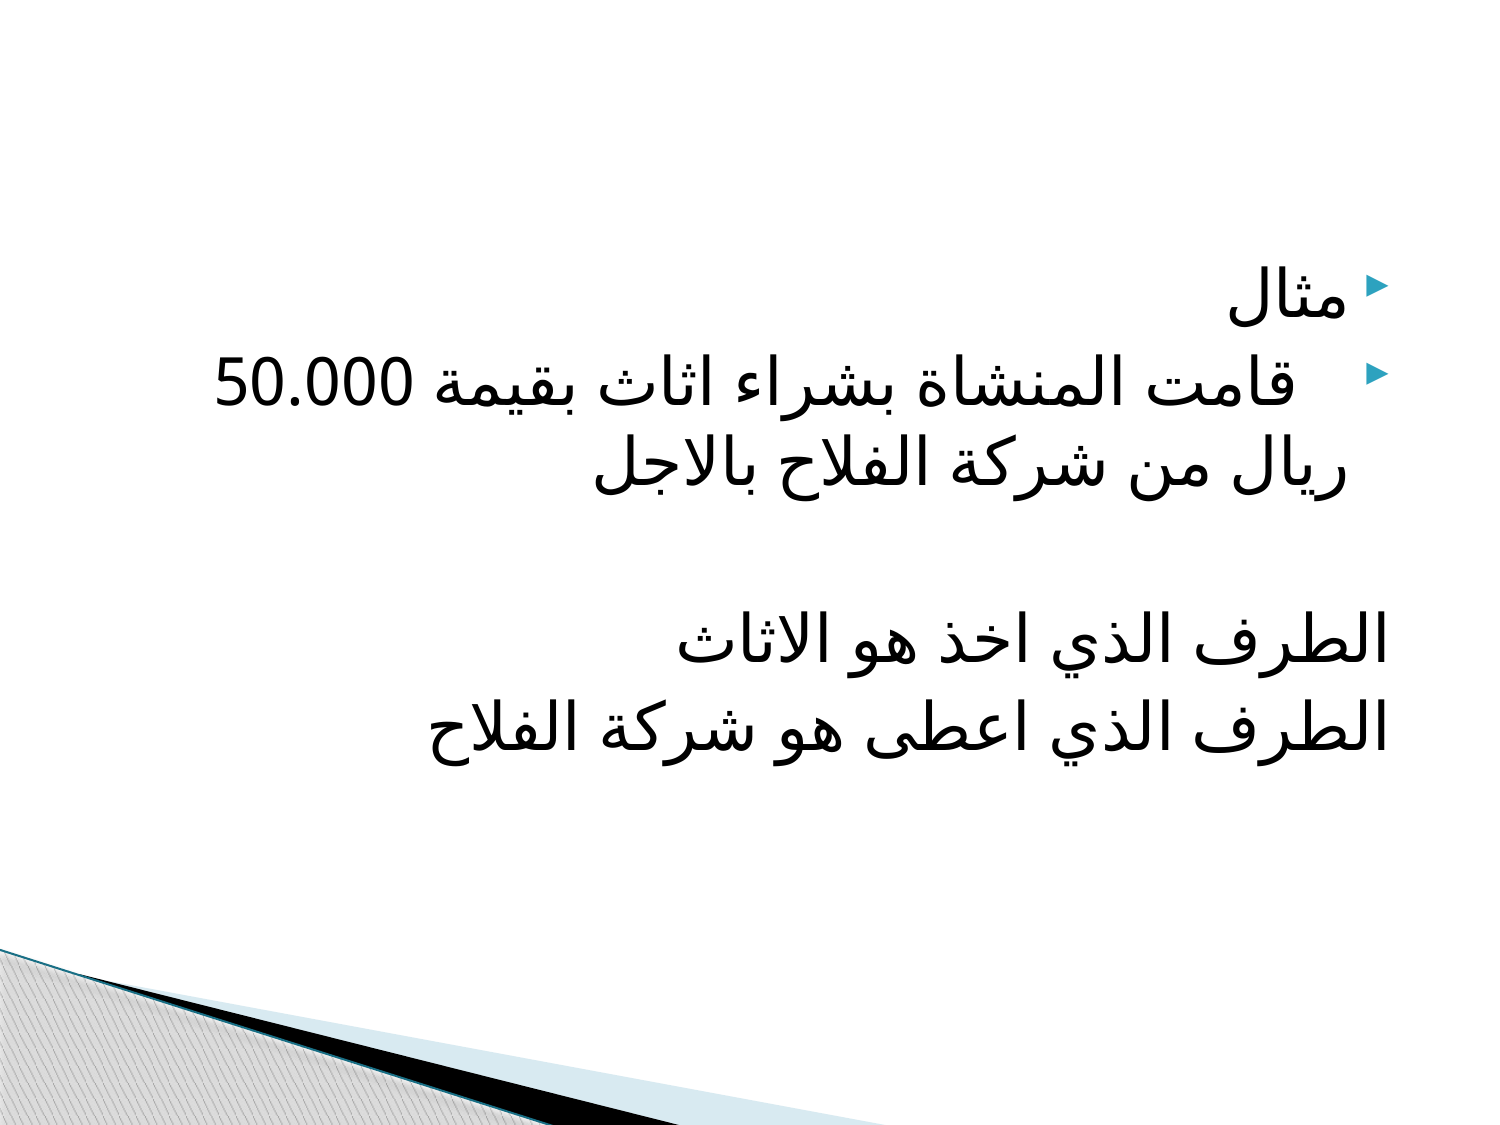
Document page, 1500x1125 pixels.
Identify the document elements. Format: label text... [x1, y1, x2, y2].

list مثال قامت المنشاة بشراء اثاث بقيمة 50.000 ريال من شركة الفلاح بالاجل الطرف الذي اخذ هو الاثاث الطرف الذي اعطى هو شركة الفلاح [75, 243, 1425, 986]
